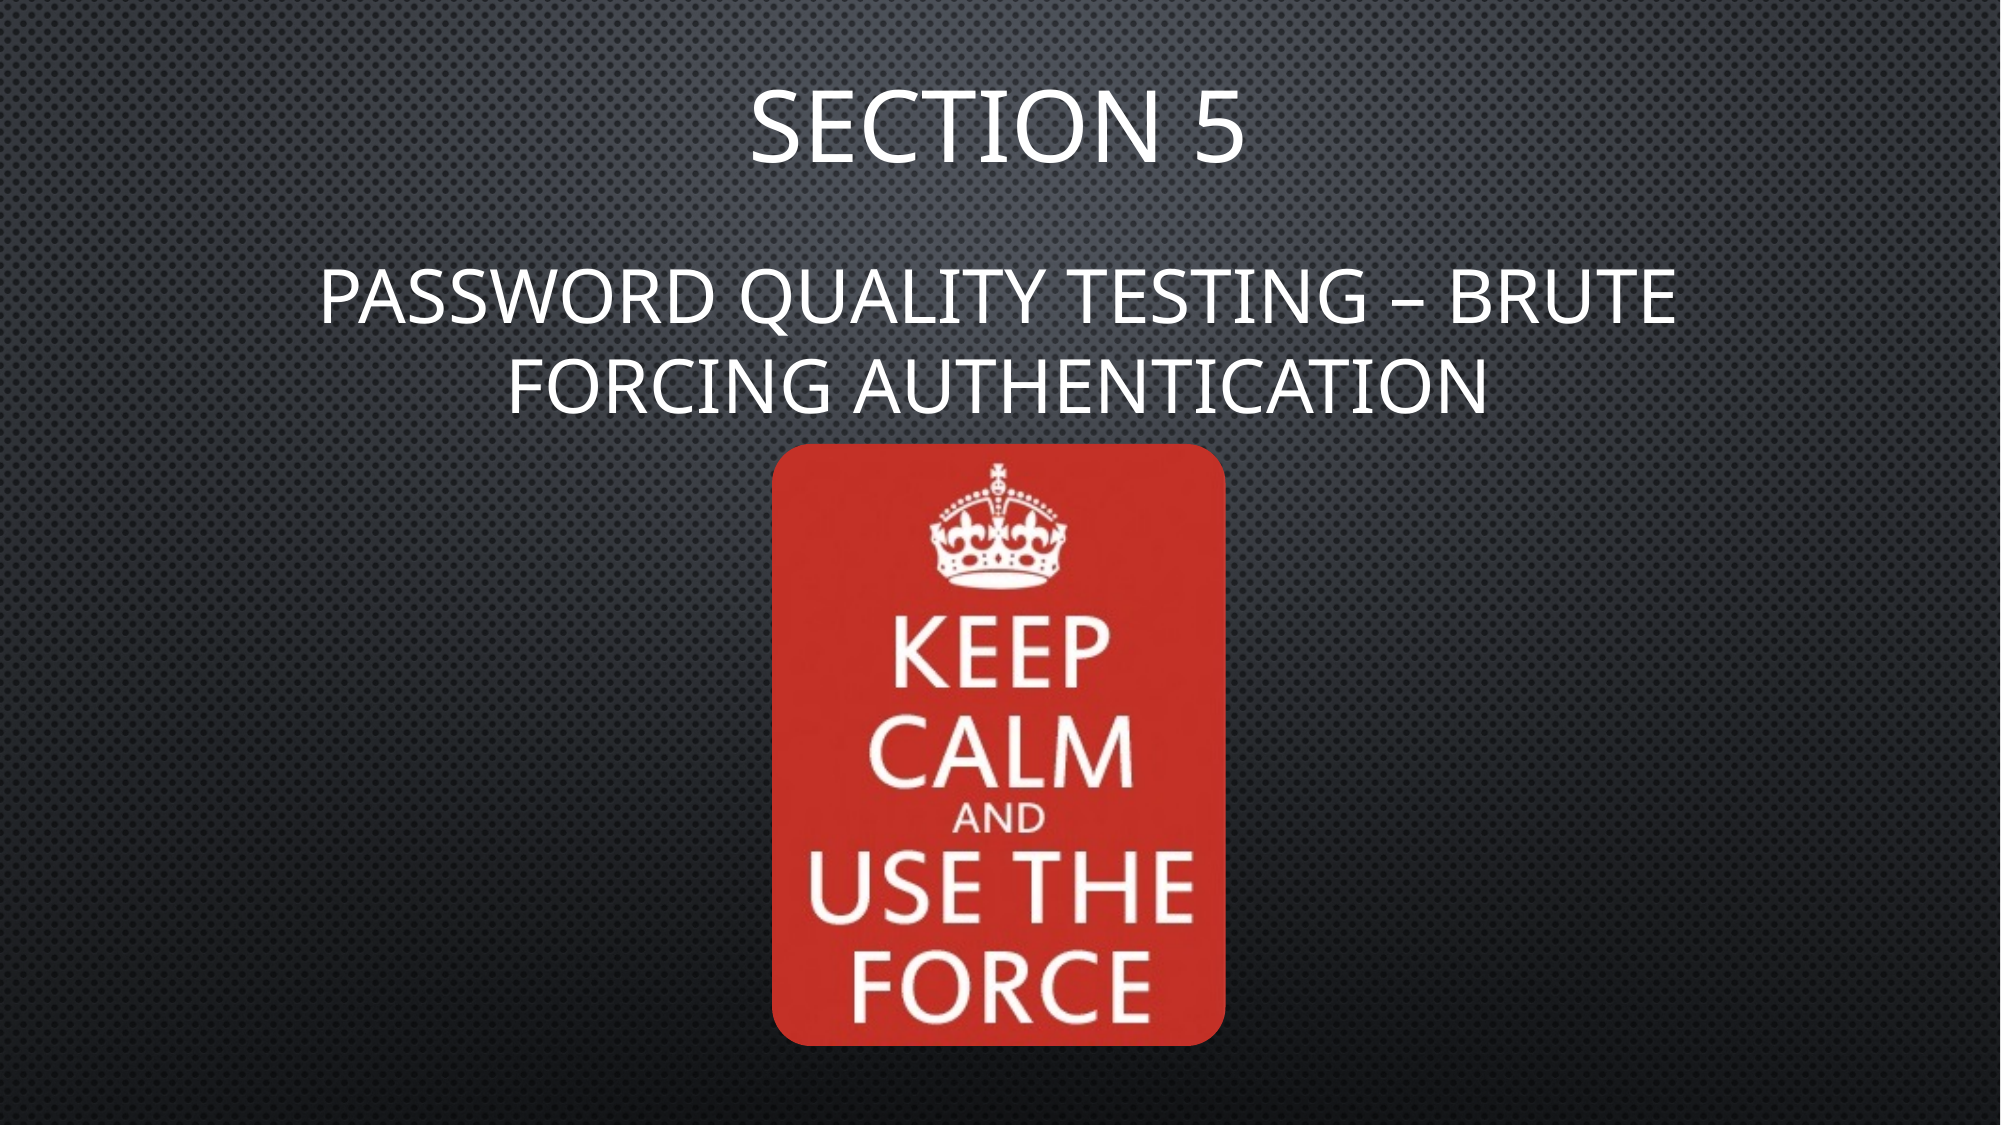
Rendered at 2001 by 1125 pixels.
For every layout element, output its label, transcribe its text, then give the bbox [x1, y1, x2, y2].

picture [771, 443, 1226, 1047]
subtitle Password quality testing – Brute forcing authentication [287, 240, 1711, 553]
title Section 5 [287, 39, 1711, 191]
